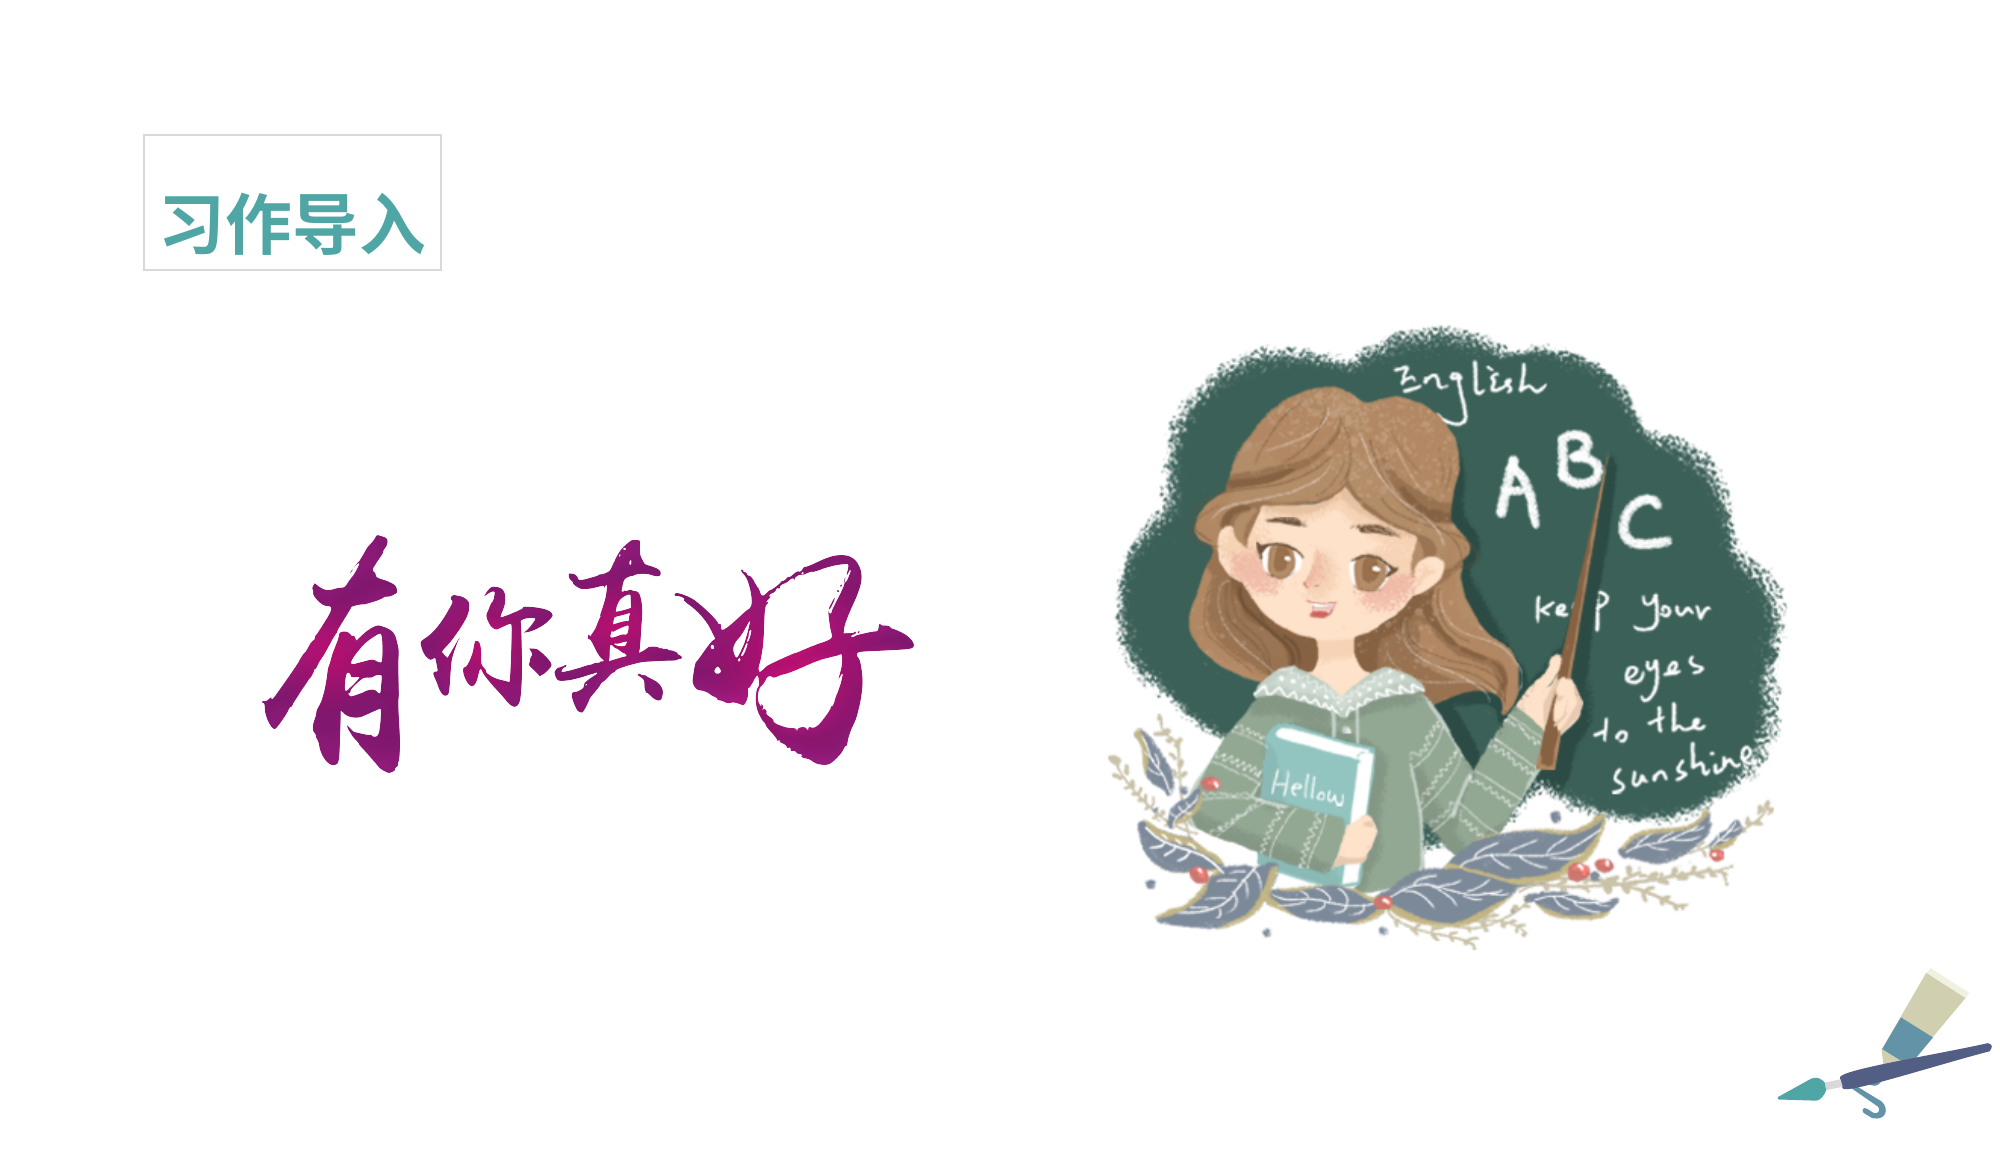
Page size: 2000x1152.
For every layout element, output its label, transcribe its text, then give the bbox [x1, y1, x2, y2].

picture [262, 535, 914, 773]
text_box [1811, 970, 1974, 1152]
picture [949, 163, 1900, 1114]
text_box 习作导入 [143, 134, 442, 271]
